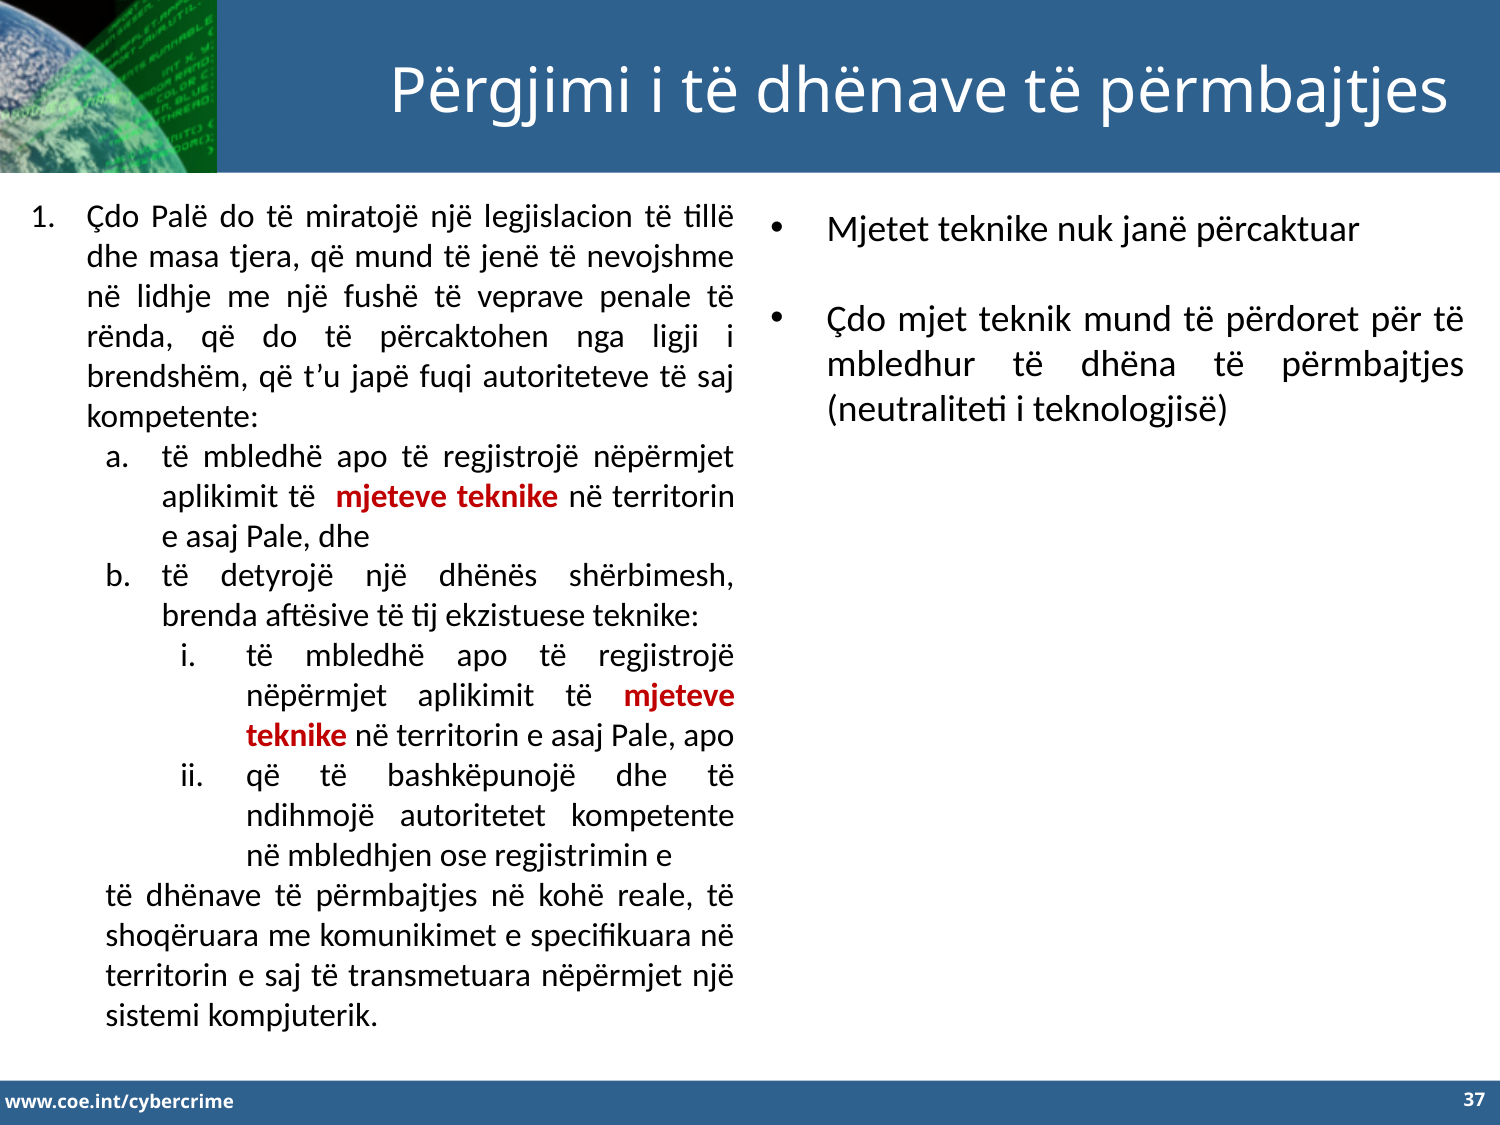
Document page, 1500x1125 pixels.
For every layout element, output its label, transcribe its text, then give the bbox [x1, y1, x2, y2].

text_box Mjetet teknike nuk janë përcaktuar Çdo mjet teknik mund të përdoret për të mbledhur të dhëna të përmbajtjes (neutraliteti i teknologjisë) [755, 196, 1480, 436]
text_box Përgjimi i të dhënave të përmbajtjes [230, 42, 1483, 133]
text_box Çdo Palë do të miratojë një legjislacion të tillë dhe masa tjera, që mund të jenë të nevojshme në lidhje me një fushë të veprave penale të rënda, që do të përcaktohen nga ligji i brendshëm, që t’u japë fuqi autoriteteve të saj kompetente: të mbledhë apo të regjistrojë nëpërmjet aplikimit të mjeteve teknike në territorin e asaj Pale, dhe të detyrojë një dhënës shërbimesh, brenda aftësive të tij ekzistuese teknike: të mbledhë apo të regjistrojë nëpërmjet aplikimit të mjeteve teknike në territorin e asaj Pale, apo që të bashkëpunojë dhe të ndihmojë autoritetet kompetente në mbledhjen ose regjistrimin e të dhënave të përmbajtjes në kohë reale, të shoqëruara me komunikimet e specifikuara në territorin e saj të transmetuara nëpërmjet një sistemi kompjuterik. [15, 186, 750, 1041]
picture [0, 0, 217, 173]
